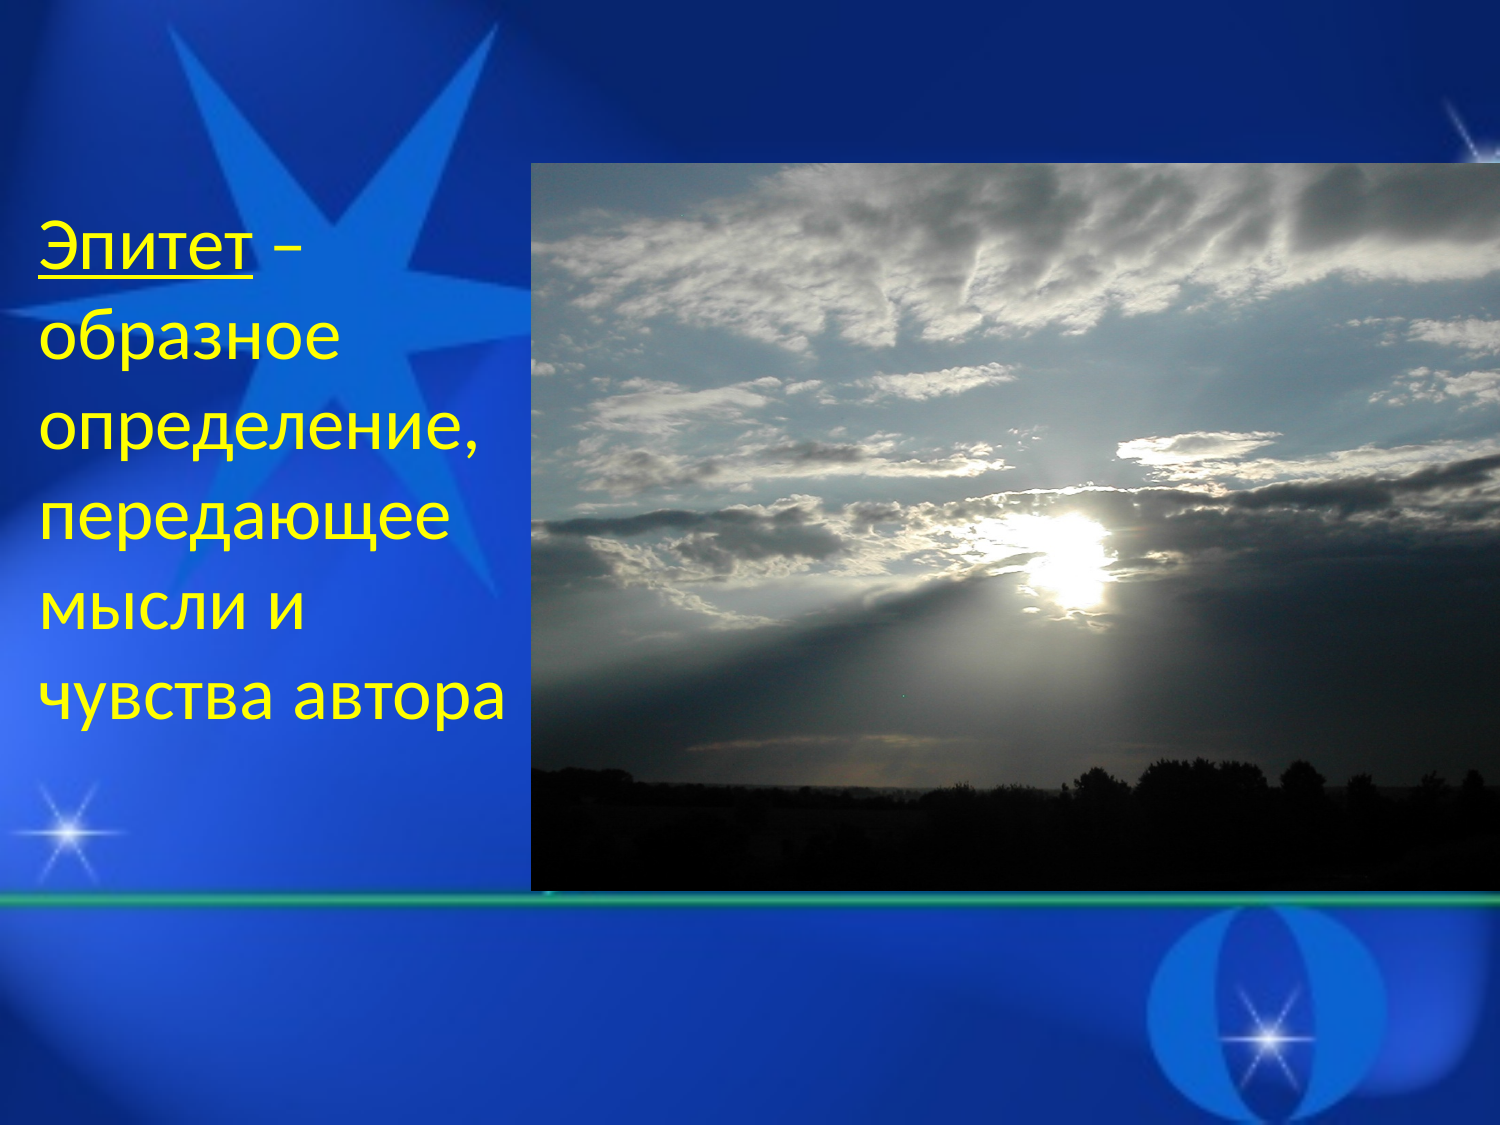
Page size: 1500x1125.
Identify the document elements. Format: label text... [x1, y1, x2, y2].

text_box Эпитет – образное определение, передающее мысли и чувства автора [23, 187, 525, 743]
picture [0, 0, 1500, 1125]
